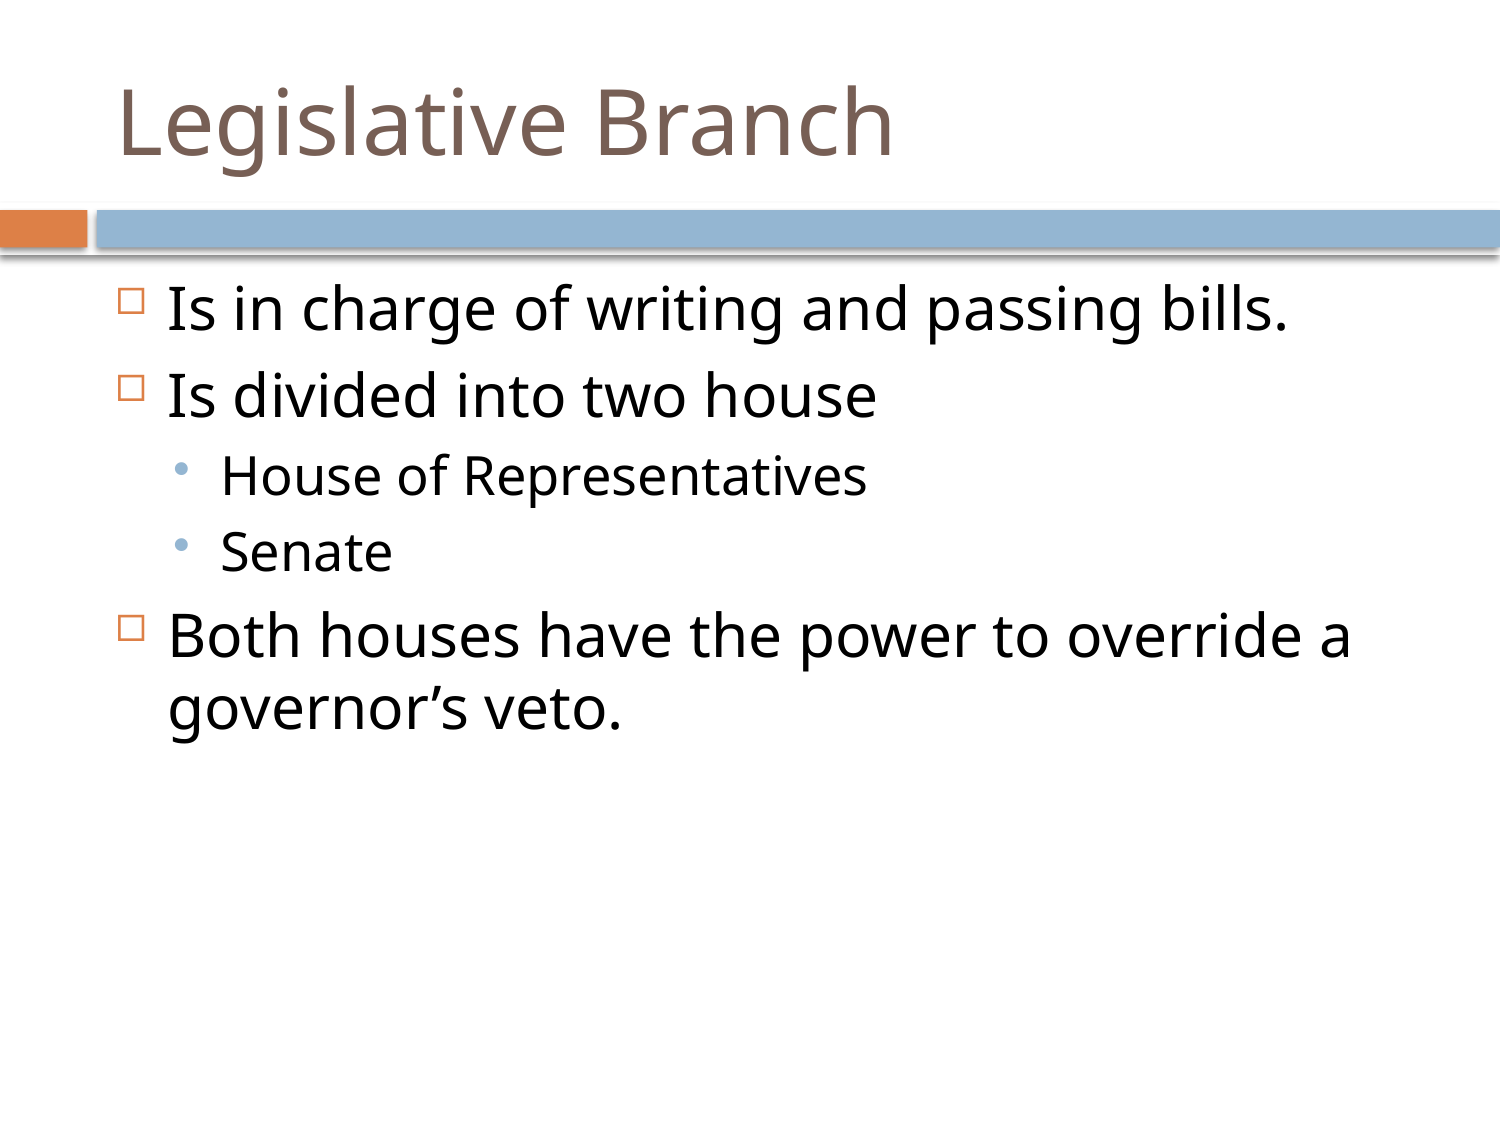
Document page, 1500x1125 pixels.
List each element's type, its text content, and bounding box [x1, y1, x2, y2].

list Is in charge of writing and passing bills. Is divided into two house House of Representatives Senate Both houses have the power to override a governor’s veto. [100, 262, 1438, 1000]
title Legislative Branch [100, 37, 1438, 200]
